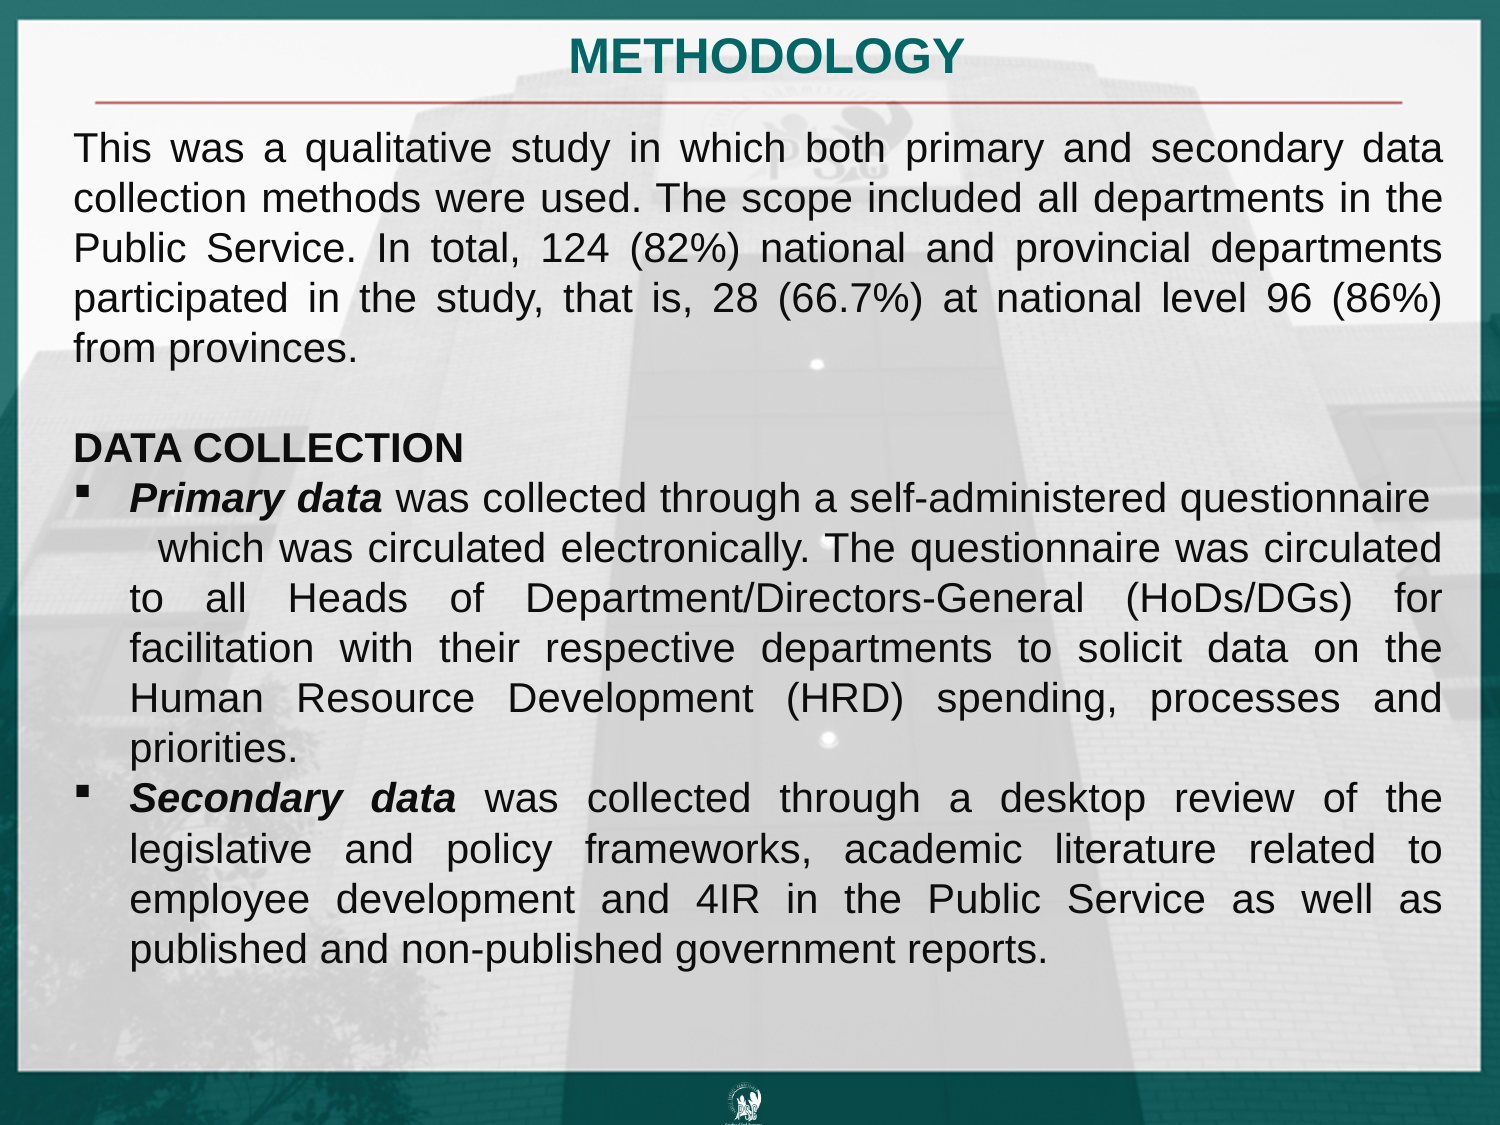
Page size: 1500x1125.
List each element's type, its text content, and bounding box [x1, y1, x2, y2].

text_box This was a qualitative study in which both primary and secondary data collection methods were used. The scope included all departments in the Public Service. In total, 124 (82%) national and provincial departments participated in the study, that is, 28 (66.7%) at national level 96 (86%) from provinces. DATA COLLECTION Primary data was collected through a self-administered questionnaire which was circulated electronically. The questionnaire was circulated to all Heads of Department/Directors-General (HoDs/DGs) for facilitation with their respective departments to solicit data on the Human Resource Development (HRD) spending, processes and priorities. Secondary data was collected through a desktop review of the legislative and policy frameworks, academic literature related to employee development and 4IR in the Public Service as well as published and non-published government reports. [58, 113, 1459, 976]
picture [0, 0, 1500, 1125]
slide_number 5 [1080, 1012, 1431, 1073]
text_box METHODOLOGY [88, 15, 1459, 91]
